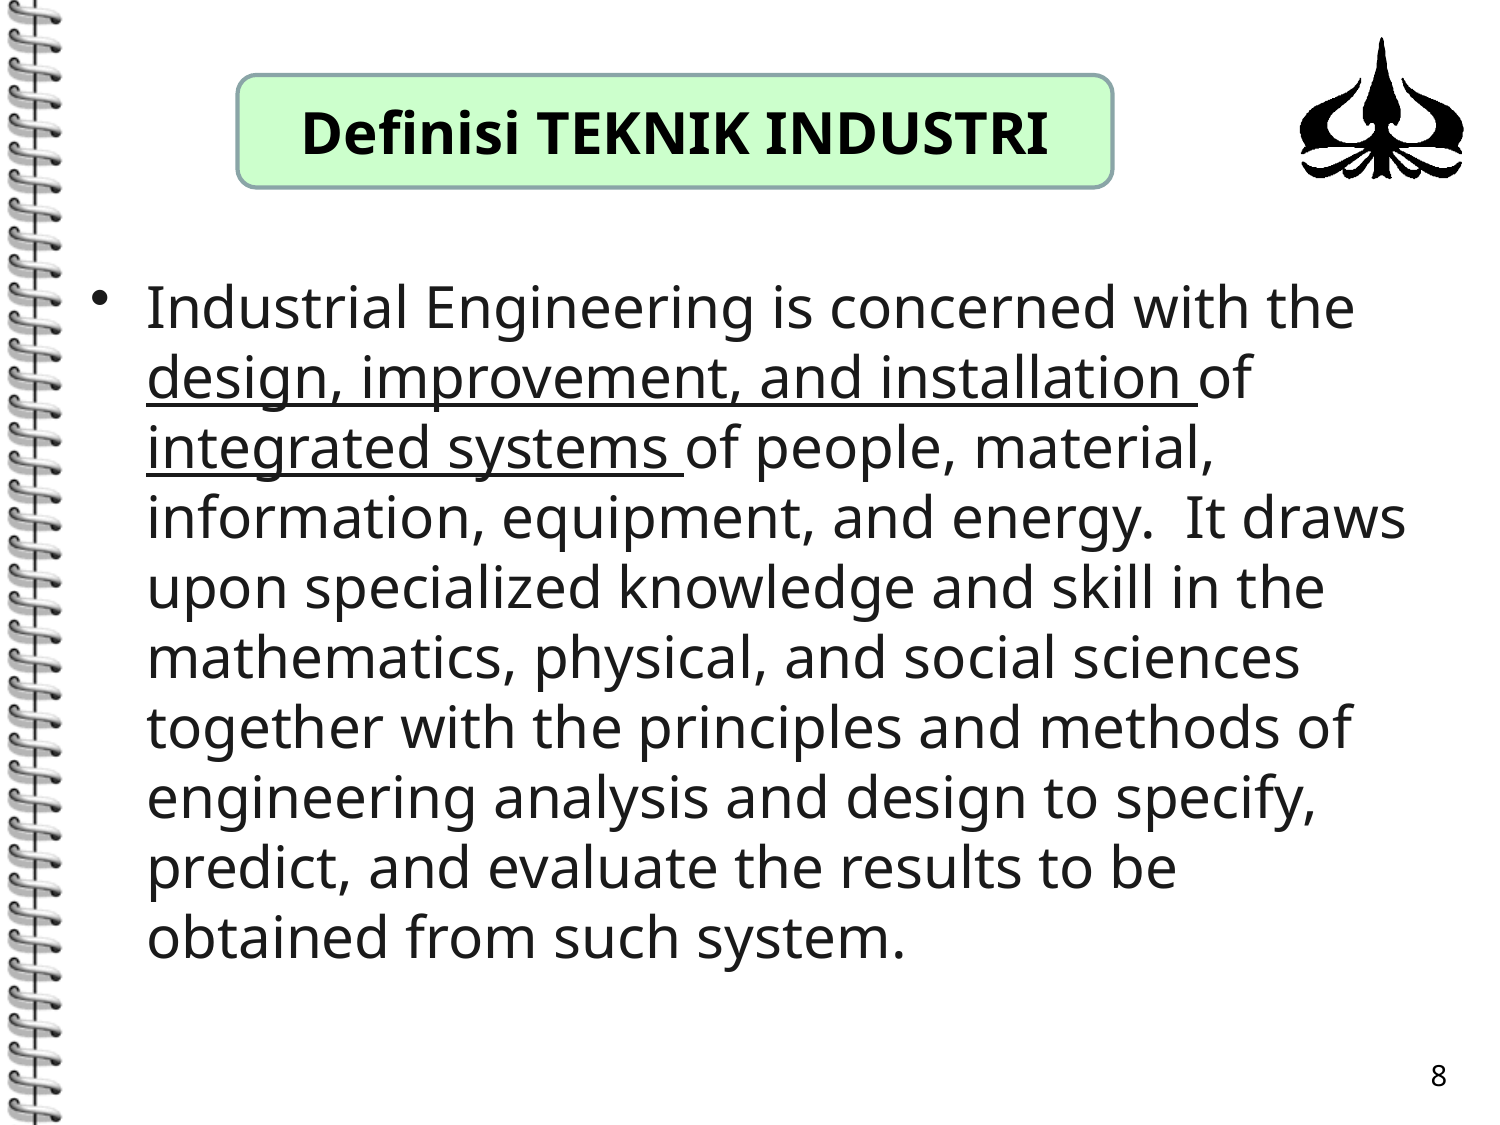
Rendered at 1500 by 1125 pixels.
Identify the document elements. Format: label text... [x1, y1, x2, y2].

slide_number 8 [1112, 1049, 1463, 1091]
text_box Definisi TEKNIK INDUSTRI [235, 72, 1115, 190]
picture [0, 0, 1500, 1125]
list Industrial Engineering is concerned with the design, improvement, and installation of integrated systems of people, material, information, equipment, and energy. It draws upon specialized knowledge and skill in the mathematics, physical, and social sciences together with the principles and methods of engineering analysis and design to specify, predict, and evaluate the results to be obtained from such system. [74, 262, 1426, 1006]
